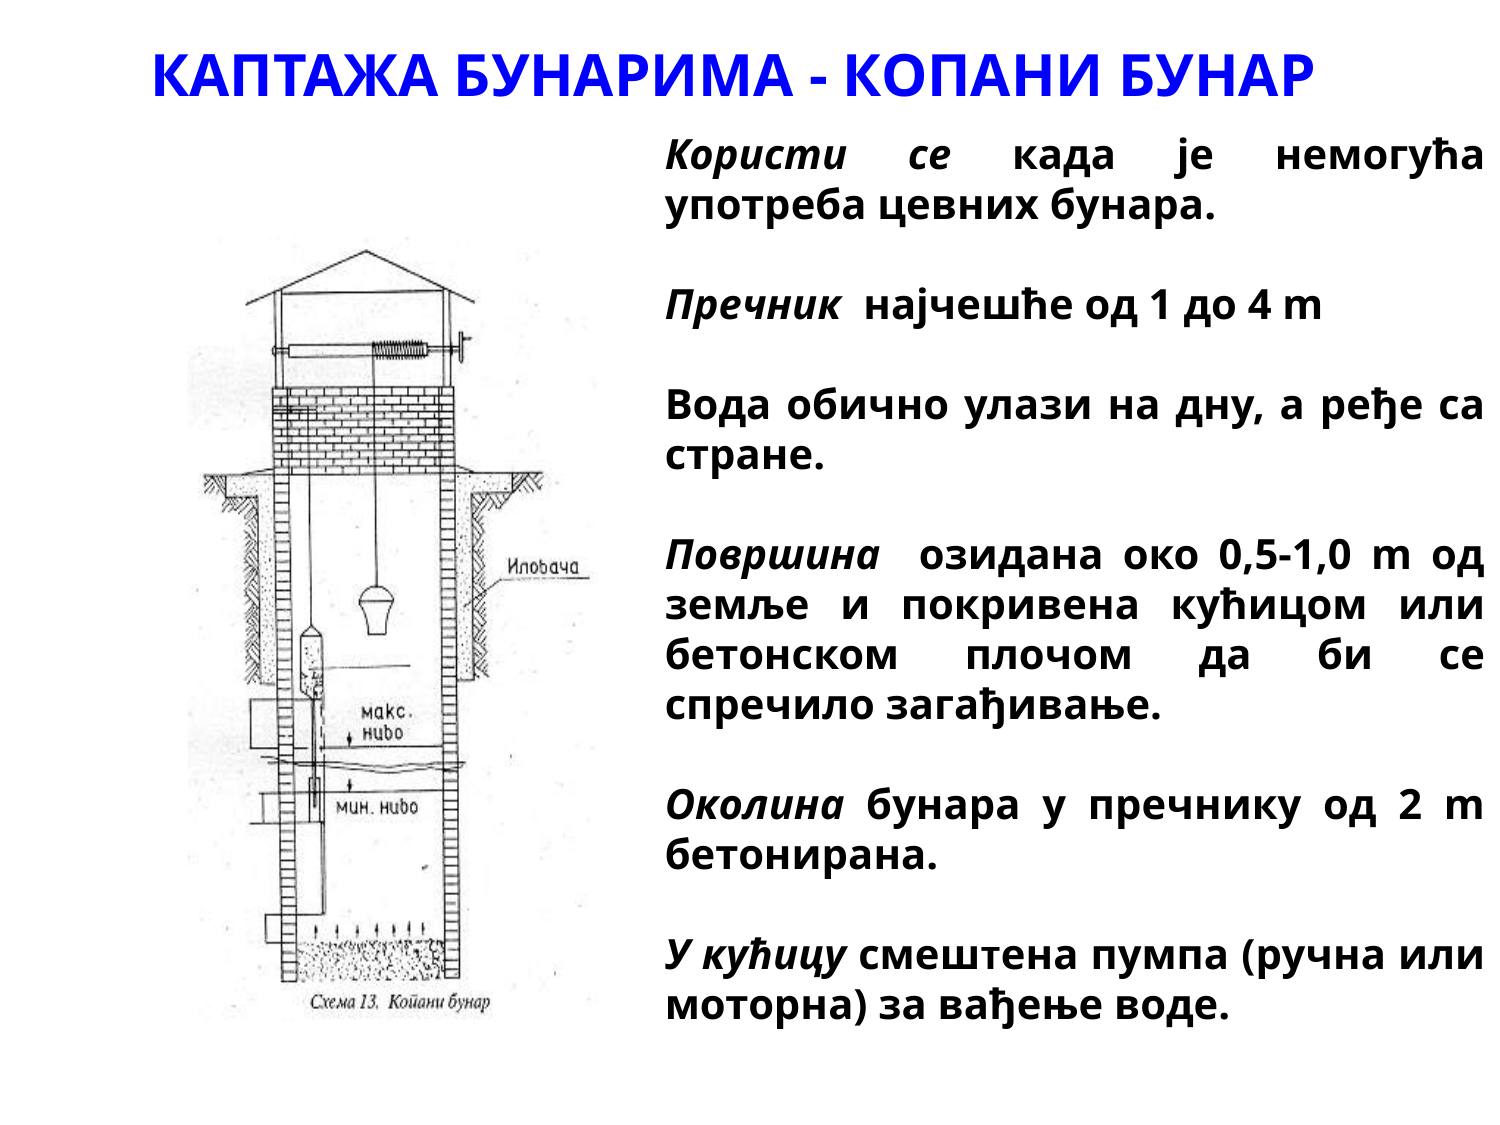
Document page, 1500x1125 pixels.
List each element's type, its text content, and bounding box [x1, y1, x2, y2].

text_box КАПТАЖА БУНАРИМА - КОПАНИ БУНАР [135, 31, 1399, 116]
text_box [187, 237, 601, 1026]
text_box Користи се када је немогућа употреба цевних бунара. Пречник најчешће од 1 до 4 m Вода обично улази на дну, а ређе са стране. Површина озидана око 0,5-1,0 m од земље и покривена кућицом или бетонском плочом да би се спречило загађивање. Околина бунара у пречнику од 2 m бетонирана. У кућицу смештена пумпа (ручна или моторна) за вађење воде. [650, 120, 1500, 1121]
